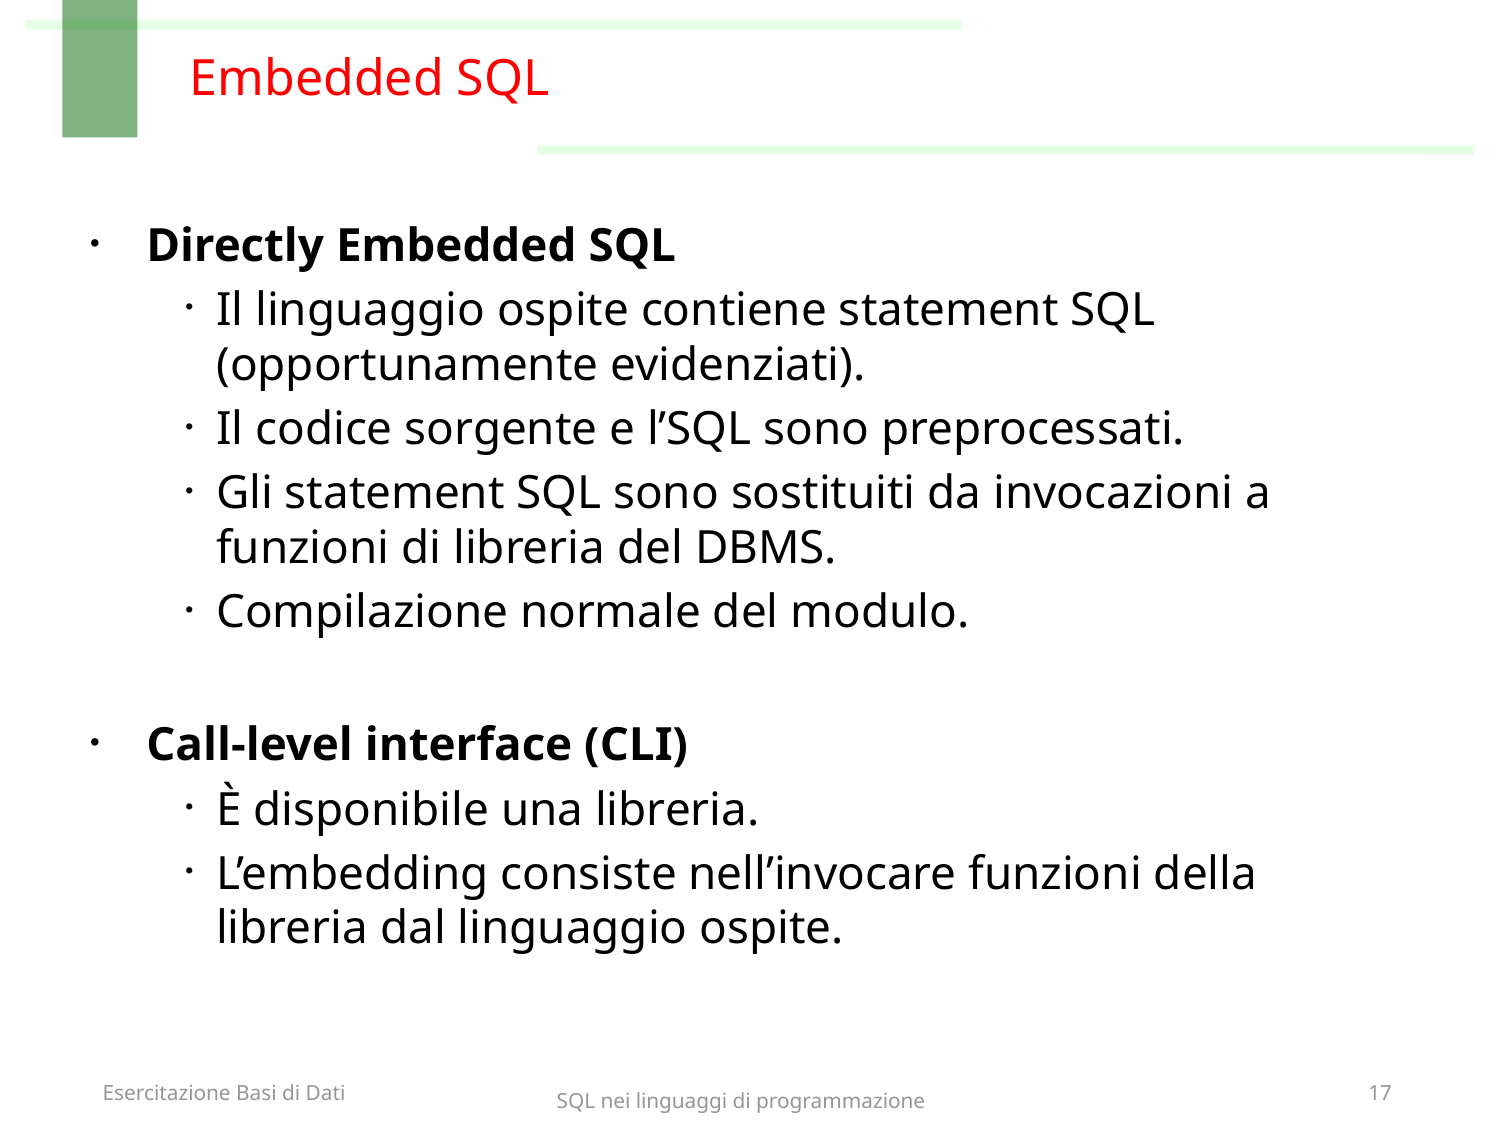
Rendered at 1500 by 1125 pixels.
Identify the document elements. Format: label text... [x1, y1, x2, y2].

footer SQL nei linguaggi di programmazione [425, 1082, 1057, 1120]
list Directly Embedded SQL Il linguaggio ospite contiene statement SQL (opportunamente evidenziati). Il codice sorgente e l’SQL sono preprocessati. Gli statement SQL sono sostituiti da invocazioni a funzioni di libreria del DBMS. Compilazione normale del modulo. Call-level interface (CLI) È disponibile una libreria. L’embedding consiste nell’invocare funzioni della libreria dal linguaggio ospite. [75, 208, 1425, 1022]
title Embedded SQL [174, 24, 1425, 125]
